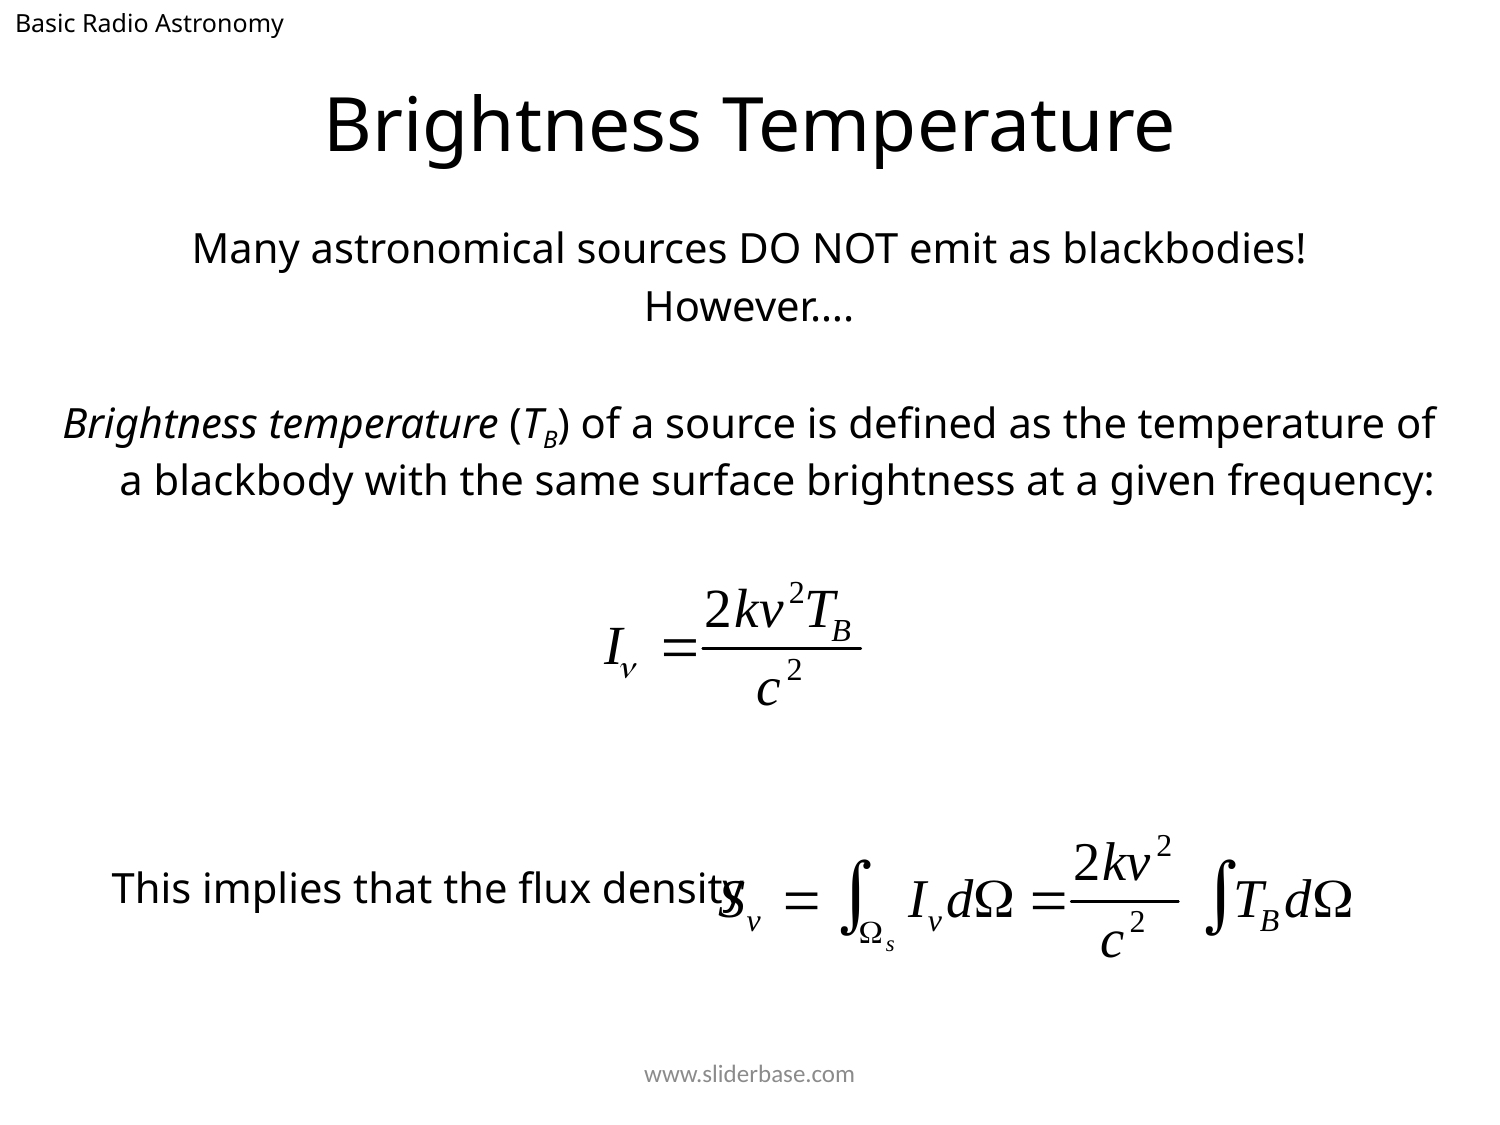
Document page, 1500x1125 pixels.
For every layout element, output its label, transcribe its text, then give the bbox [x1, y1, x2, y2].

text_box Basic Radio Astronomy [0, 0, 382, 75]
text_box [708, 826, 1360, 963]
title Brightness Temperature [75, 27, 1425, 215]
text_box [595, 572, 868, 711]
footer www.sliderbase.com [512, 1042, 988, 1103]
list Many astronomical sources DO NOT emit as blackbodies! However…. Brightness temperature (TB) of a source is defined as the temperature of a blackbody with the same surface brightness at a given frequency: This implies that the flux density [42, 214, 1456, 1065]
